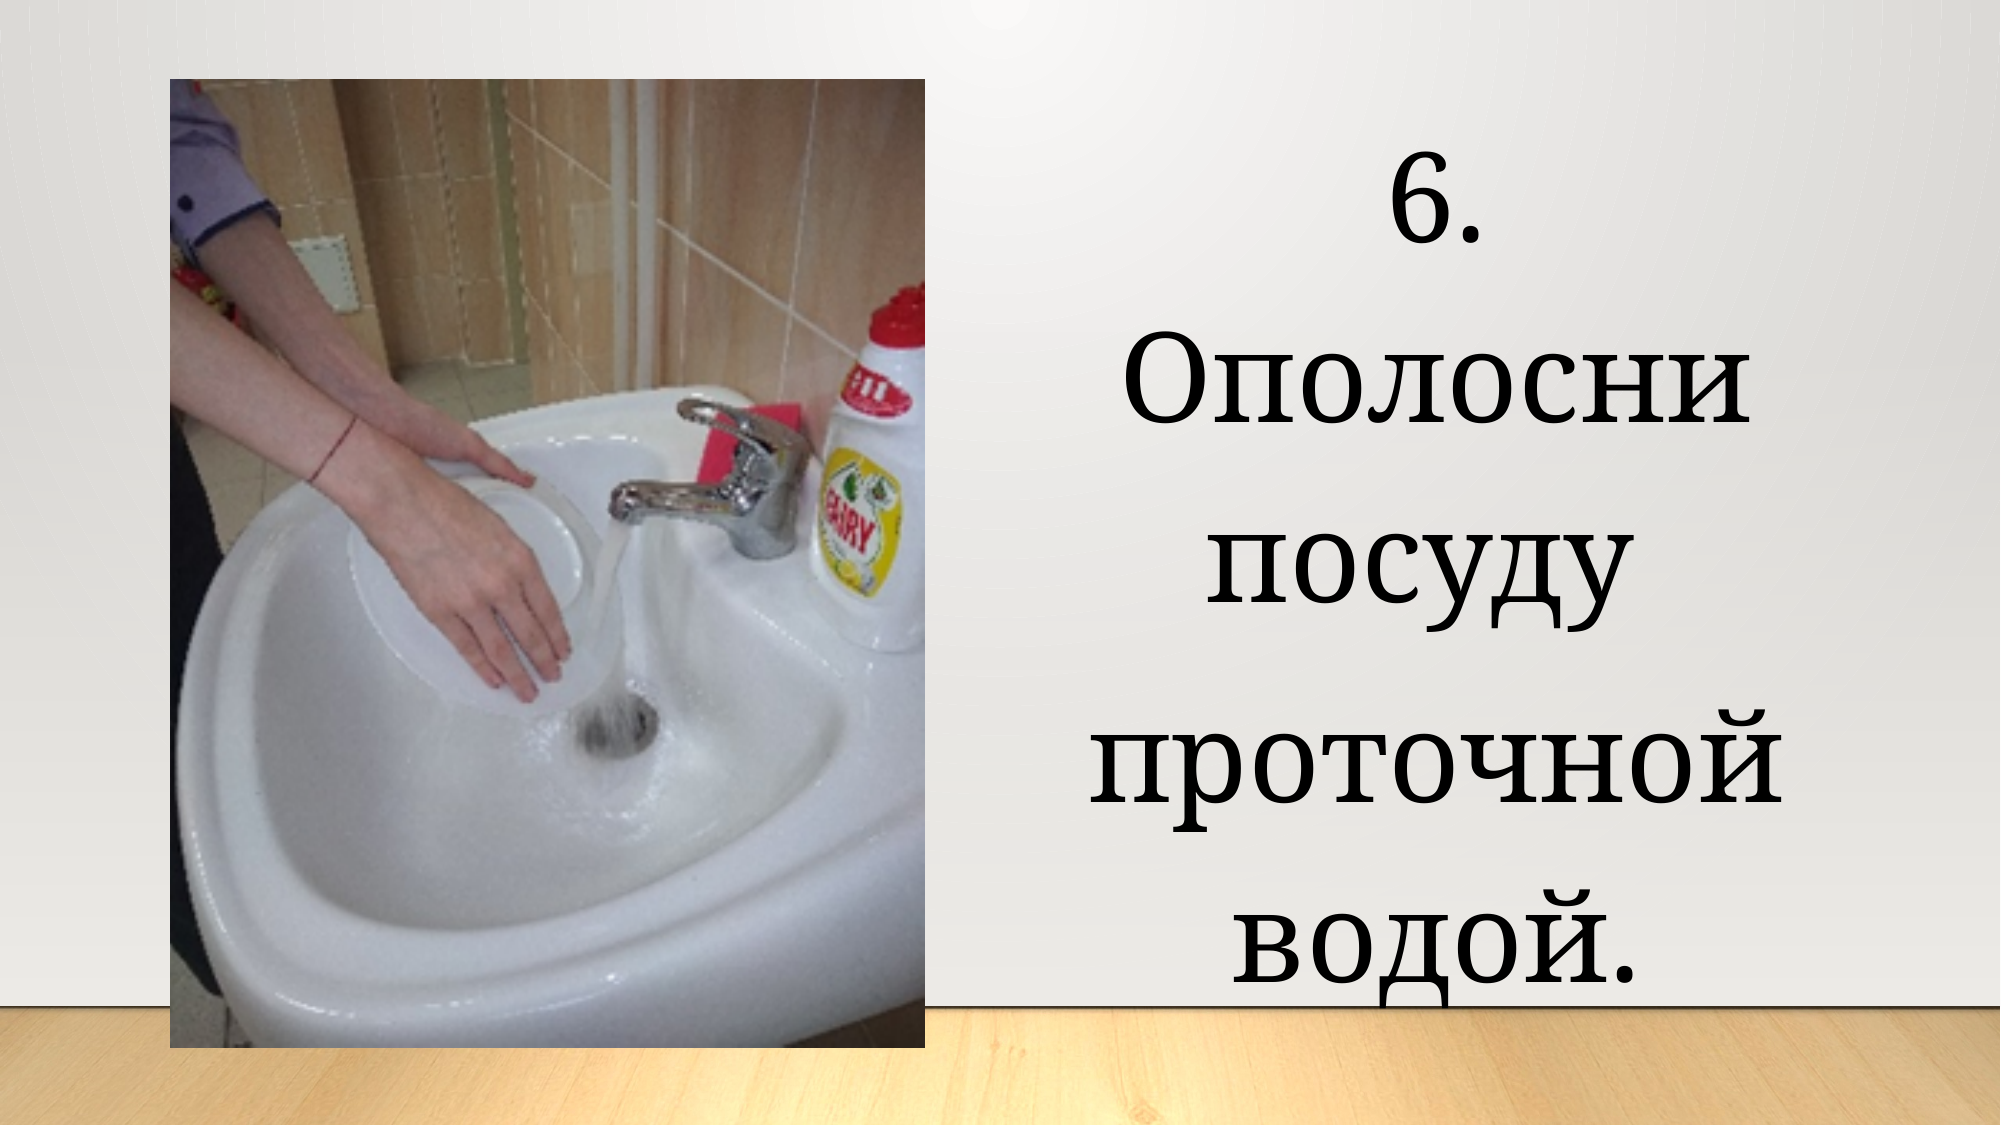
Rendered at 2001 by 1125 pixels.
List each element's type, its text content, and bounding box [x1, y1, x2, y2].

list 6. Ополосни посуду проточной водой. [1058, 79, 1815, 1048]
picture [0, 1006, 2000, 1125]
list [170, 79, 925, 1049]
